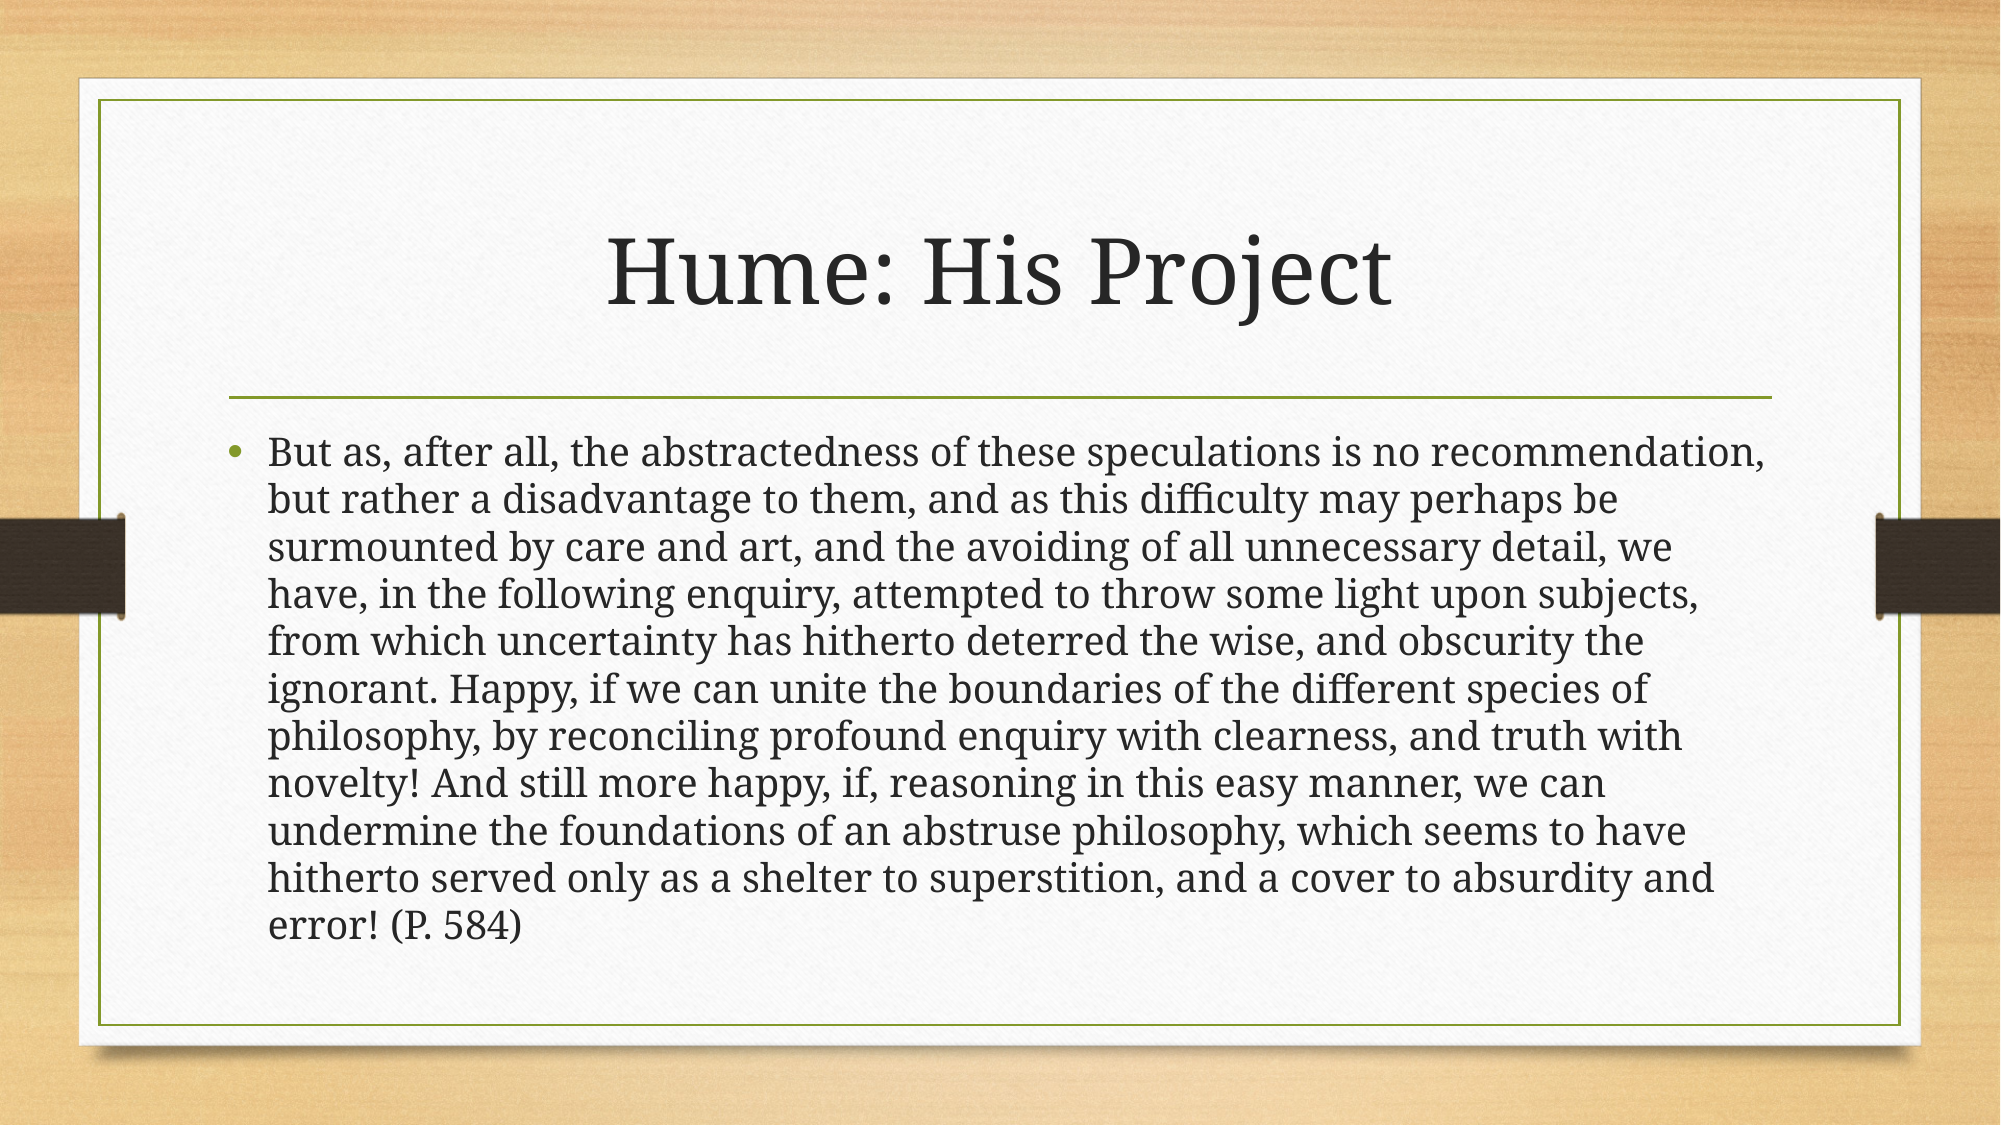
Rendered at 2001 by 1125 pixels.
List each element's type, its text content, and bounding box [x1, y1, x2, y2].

title Hume: His Project [212, 161, 1788, 375]
list But as, after all, the abstractedness of these speculations is no recommendation, but rather a disadvantage to them, and as this difficulty may perhaps be surmounted by care and art, and the avoiding of all unnecessary detail, we have, in the following enquiry, attempted to throw some light upon subjects, from which uncertainty has hitherto deterred the wise, and obscurity the ignorant. Happy, if we can unite the boundaries of the different species of philosophy, by reconciling profound enquiry with clearness, and truth with novelty! And still more happy, if, reasoning in this easy manner, we can undermine the foundations of an abstruse philosophy, which seems to have hitherto served only as a shelter to superstition, and a cover to absurdity and error! (P. 584) [212, 419, 1788, 964]
picture [0, 0, 2001, 1125]
